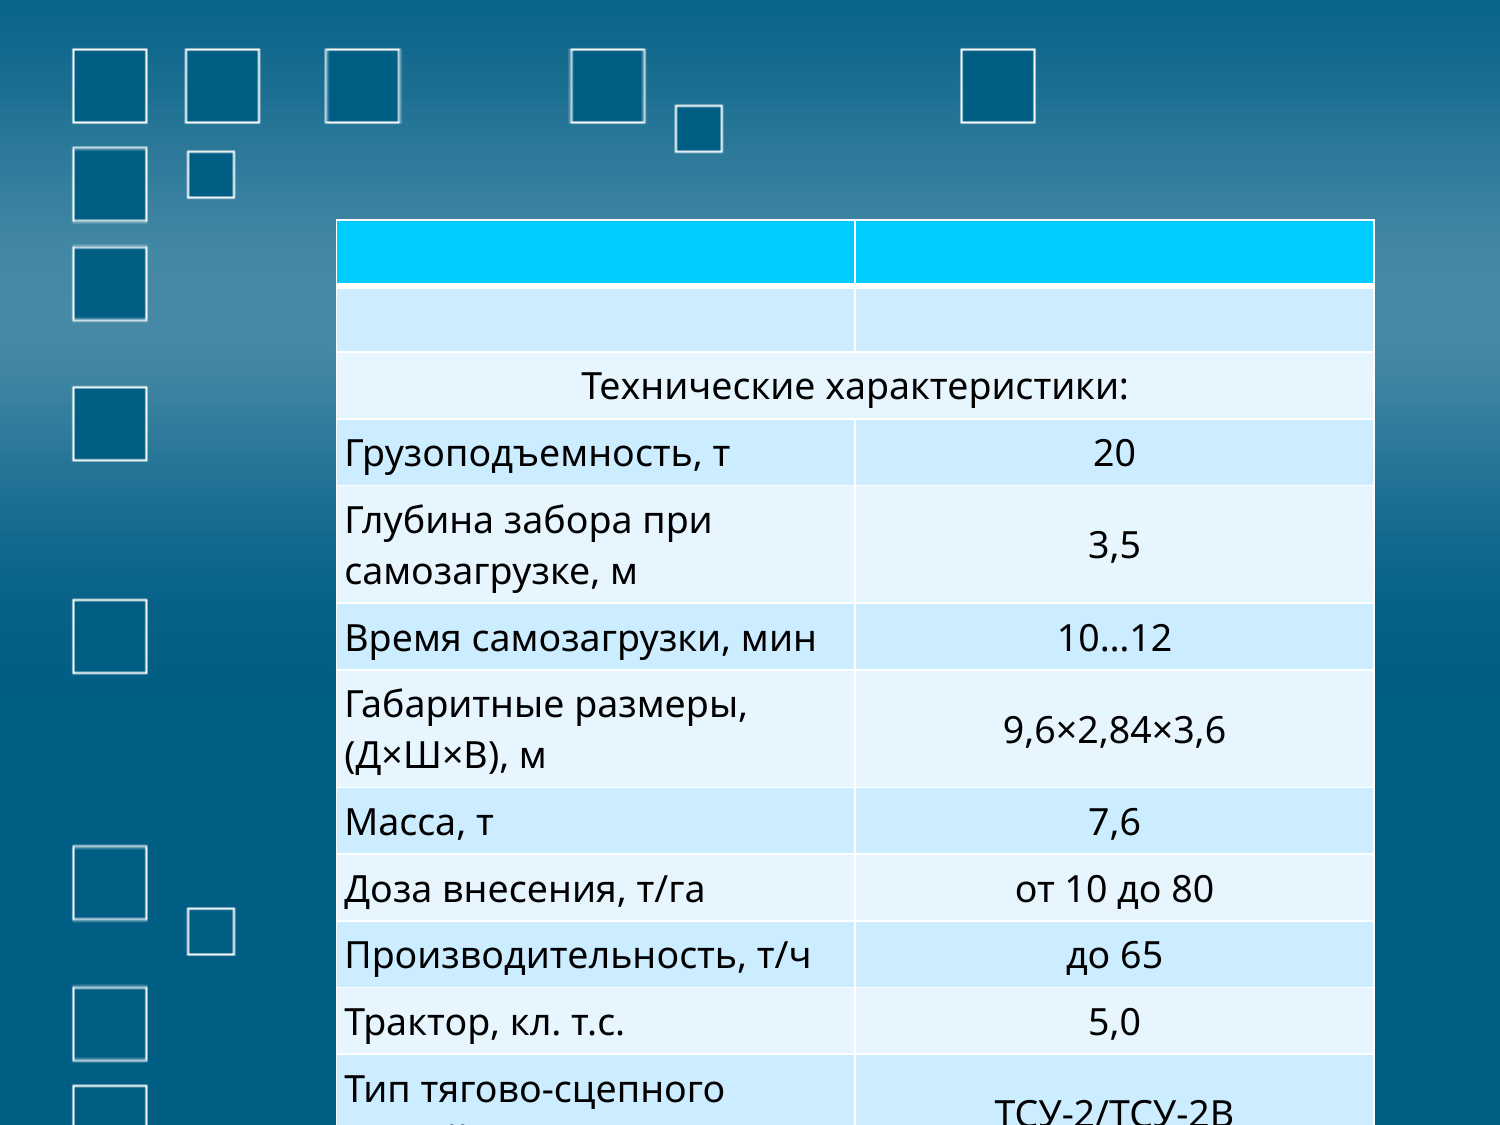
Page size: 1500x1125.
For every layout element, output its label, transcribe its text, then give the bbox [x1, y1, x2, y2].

table_cell 7,6 [856, 788, 1373, 853]
table_header [856, 221, 1373, 283]
picture [72, 845, 147, 922]
table_cell 20 [856, 420, 1373, 485]
table_cell Трактор, кл. т.с. [337, 988, 854, 1053]
picture [0, 11, 1500, 578]
picture [72, 1085, 147, 1125]
table_cell Доза внесения, т/га [337, 855, 854, 920]
table_cell Глубина забора при самозагрузке, м [337, 486, 854, 602]
table_cell ТСУ-2/ТСУ-2В [856, 1055, 1373, 1125]
picture [72, 599, 147, 674]
picture [72, 985, 147, 1062]
table_cell от 10 до 80 [856, 855, 1373, 920]
table_cell 10…12 [856, 604, 1373, 669]
table_cell Производительность, т/ч [337, 922, 854, 987]
table_cell Габаритные размеры, (Д×Ш×В), м [337, 671, 854, 787]
table_cell 3,5 [856, 486, 1373, 602]
table_header [337, 221, 854, 283]
table_cell до 65 [856, 922, 1373, 987]
table_cell Масса, т [337, 788, 854, 853]
table_cell Тип тягово-сцепного устройства трактора [337, 1055, 854, 1125]
table_cell 5,0 [856, 988, 1373, 1053]
picture [187, 908, 235, 956]
table_cell Время самозагрузки, мин [337, 604, 854, 669]
table_cell 9,6×2,84×3,6 [856, 671, 1373, 787]
table_cell Технические характеристики: [337, 353, 1373, 418]
table_cell Грузоподъемность, т [337, 420, 854, 485]
table_cell [856, 289, 1373, 351]
table_cell [337, 289, 854, 351]
